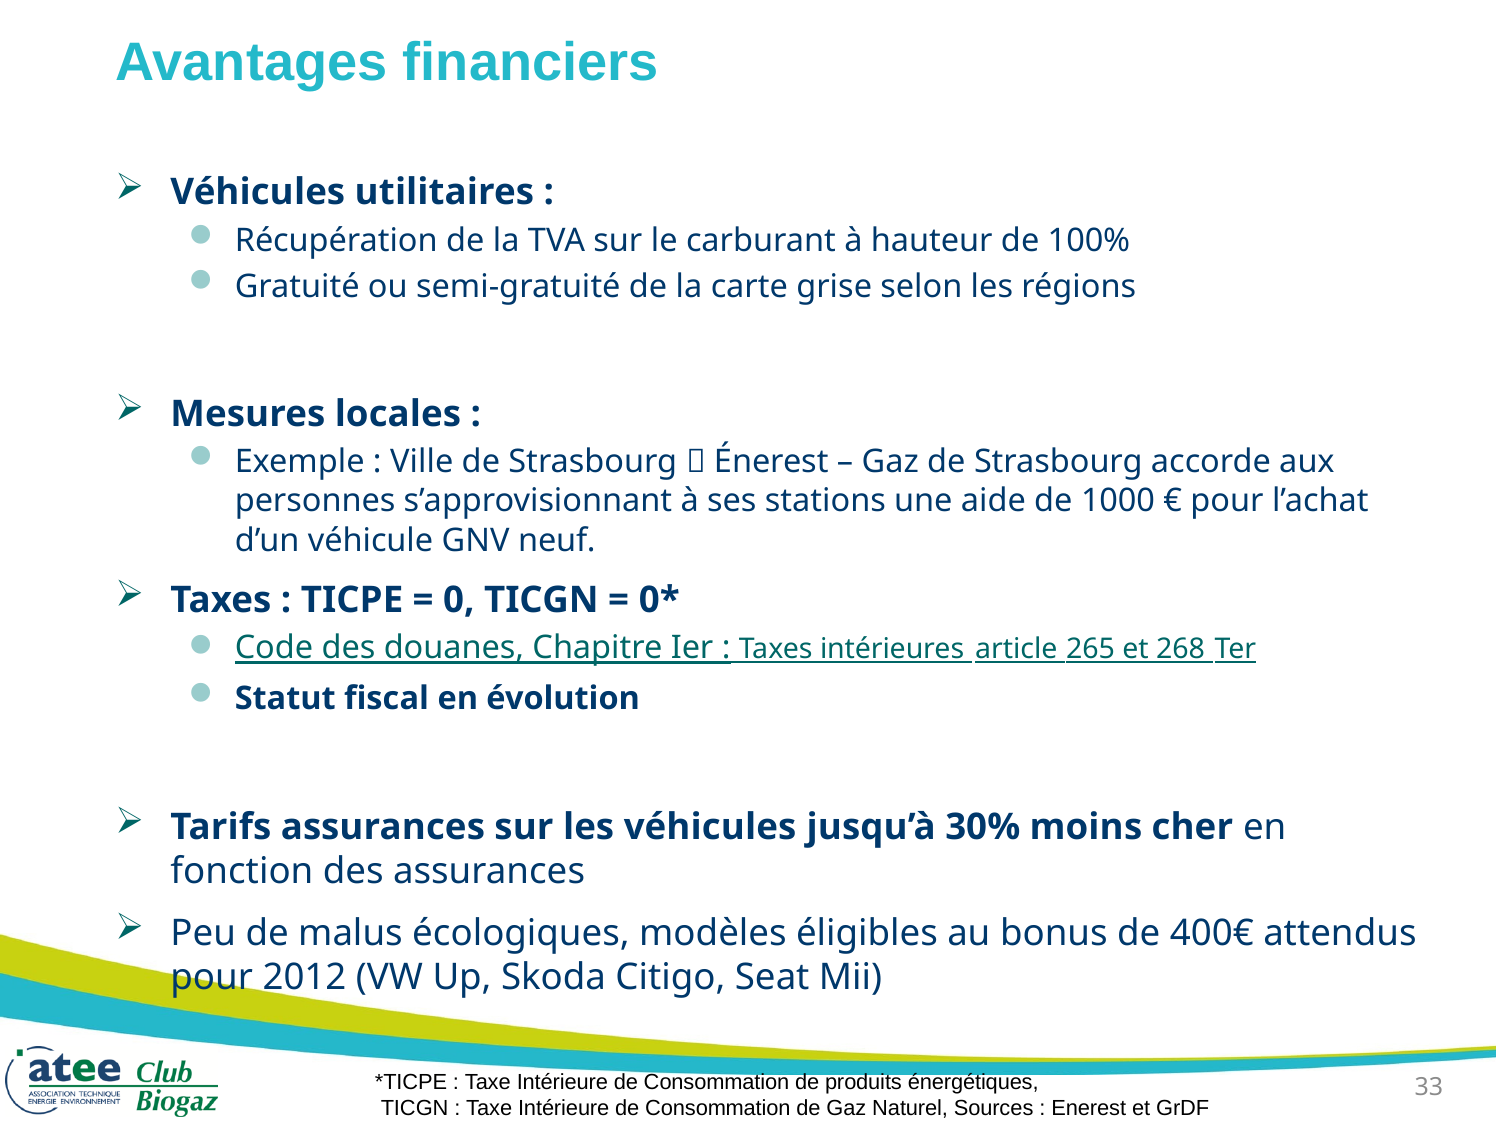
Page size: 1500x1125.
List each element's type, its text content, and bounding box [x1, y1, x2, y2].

list Véhicules utilitaires : Récupération de la TVA sur le carburant à hauteur de 100% Gratuité ou semi-gratuité de la carte grise selon les régions Mesures locales : Exemple : Ville de Strasbourg  Énerest – Gaz de Strasbourg accorde aux personnes s’approvisionnant à ses stations une aide de 1000 € pour l’achat d’un véhicule GNV neuf. Taxes : TICPE = 0, TICGN = 0* Code des douanes, Chapitre Ier : Taxes intérieures article 265 et 268 Ter Statut fiscal en évolution Tarifs assurances sur les véhicules jusqu’à 30% moins cher en fonction des assurances Peu de malus écologiques, modèles éligibles au bonus de 400€ attendus pour 2012 (VW Up, Skoda Citigo, Seat Mii) [100, 160, 1448, 1012]
text_box *TICPE : Taxe Intérieure de Consommation de produits énergétiques, TICGN : Taxe Intérieure de Consommation de Gaz Naturel, Sources : Enerest et GrDF [360, 1060, 1258, 1125]
title Avantages financiers [100, 18, 1448, 113]
picture [0, 933, 1496, 1117]
